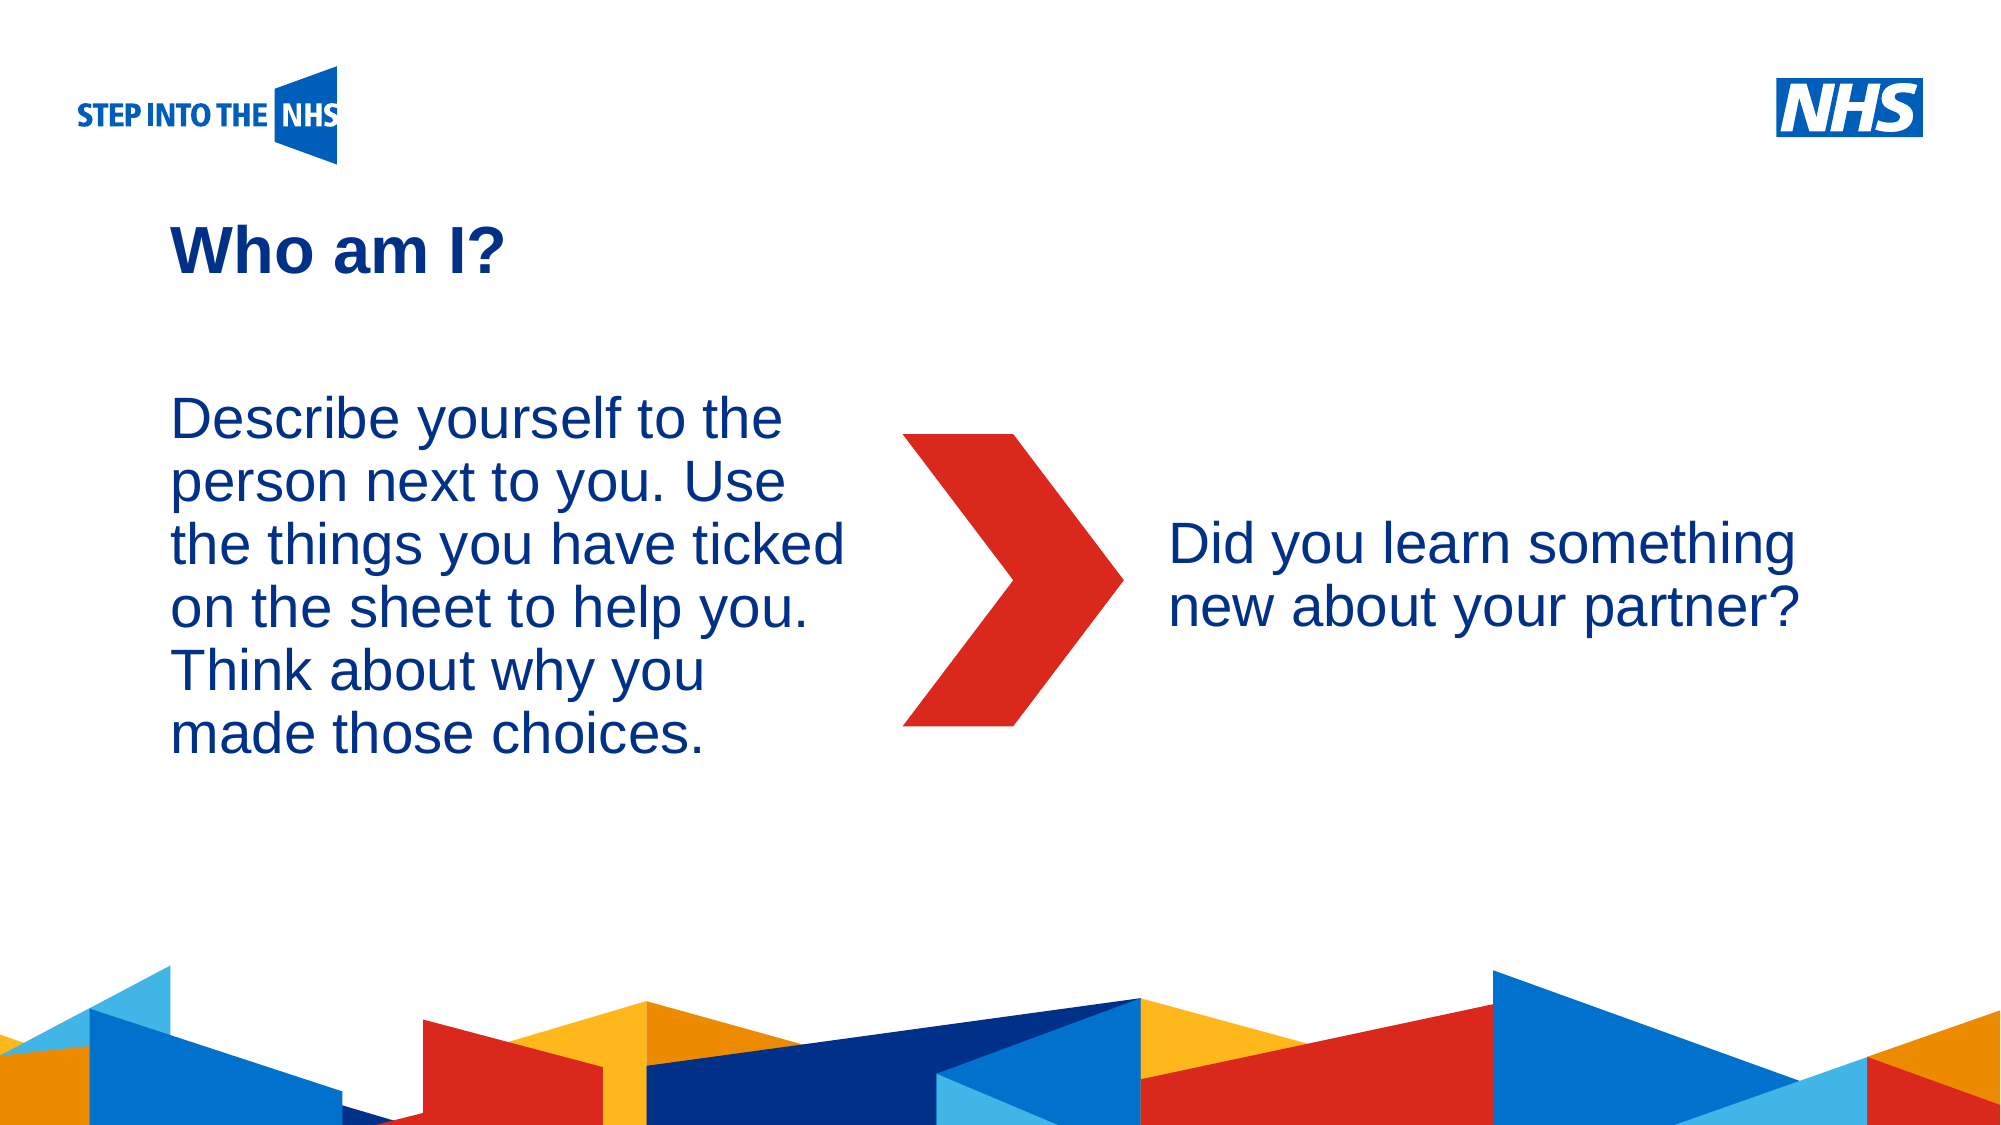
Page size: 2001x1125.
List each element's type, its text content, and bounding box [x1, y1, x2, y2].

list Did you learn something new about your partner? [1168, 513, 1888, 982]
list Describe yourself to the person next to you. Use the things you have ticked on the sheet to help you. Think about why you made those choices. [170, 388, 859, 970]
title Who am I? [170, 216, 1812, 306]
text_box [900, 433, 1126, 728]
